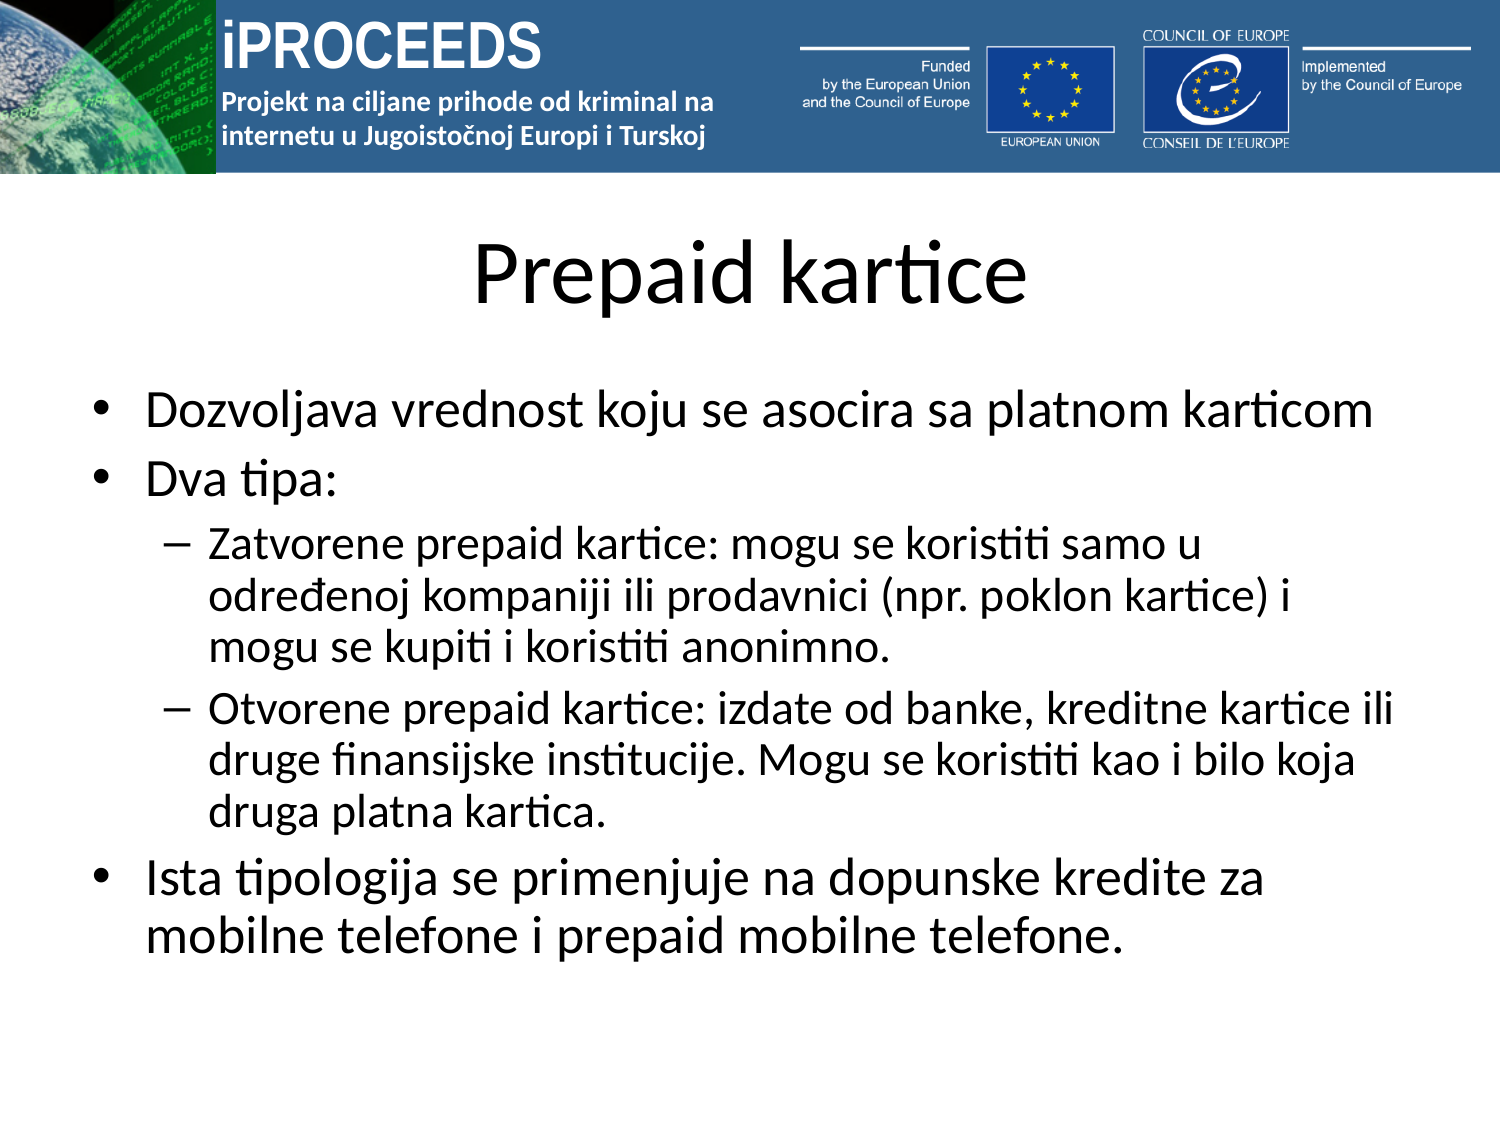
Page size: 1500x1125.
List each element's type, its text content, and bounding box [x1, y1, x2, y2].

title Prepaid kartice [76, 172, 1428, 361]
list Dozvoljava vrednost koju se asocira sa platnom karticom Dva tipa: Zatvorene prepaid kartice: mogu se koristiti samo u određenoj kompaniji ili prodavnici (npr. poklon kartice) i mogu se kupiti i koristiti anonimno. Otvorene prepaid kartice: izdate od banke, kreditne kartice ili druge finansijske institucije. Mogu se koristiti kao i bilo koja druga platna kartica. Ista tipologija se primenjuje na dopunske kredite za mobilne telefone i prepaid mobilne telefone. [76, 373, 1428, 1017]
picture [800, 30, 1471, 148]
picture [0, 0, 216, 174]
